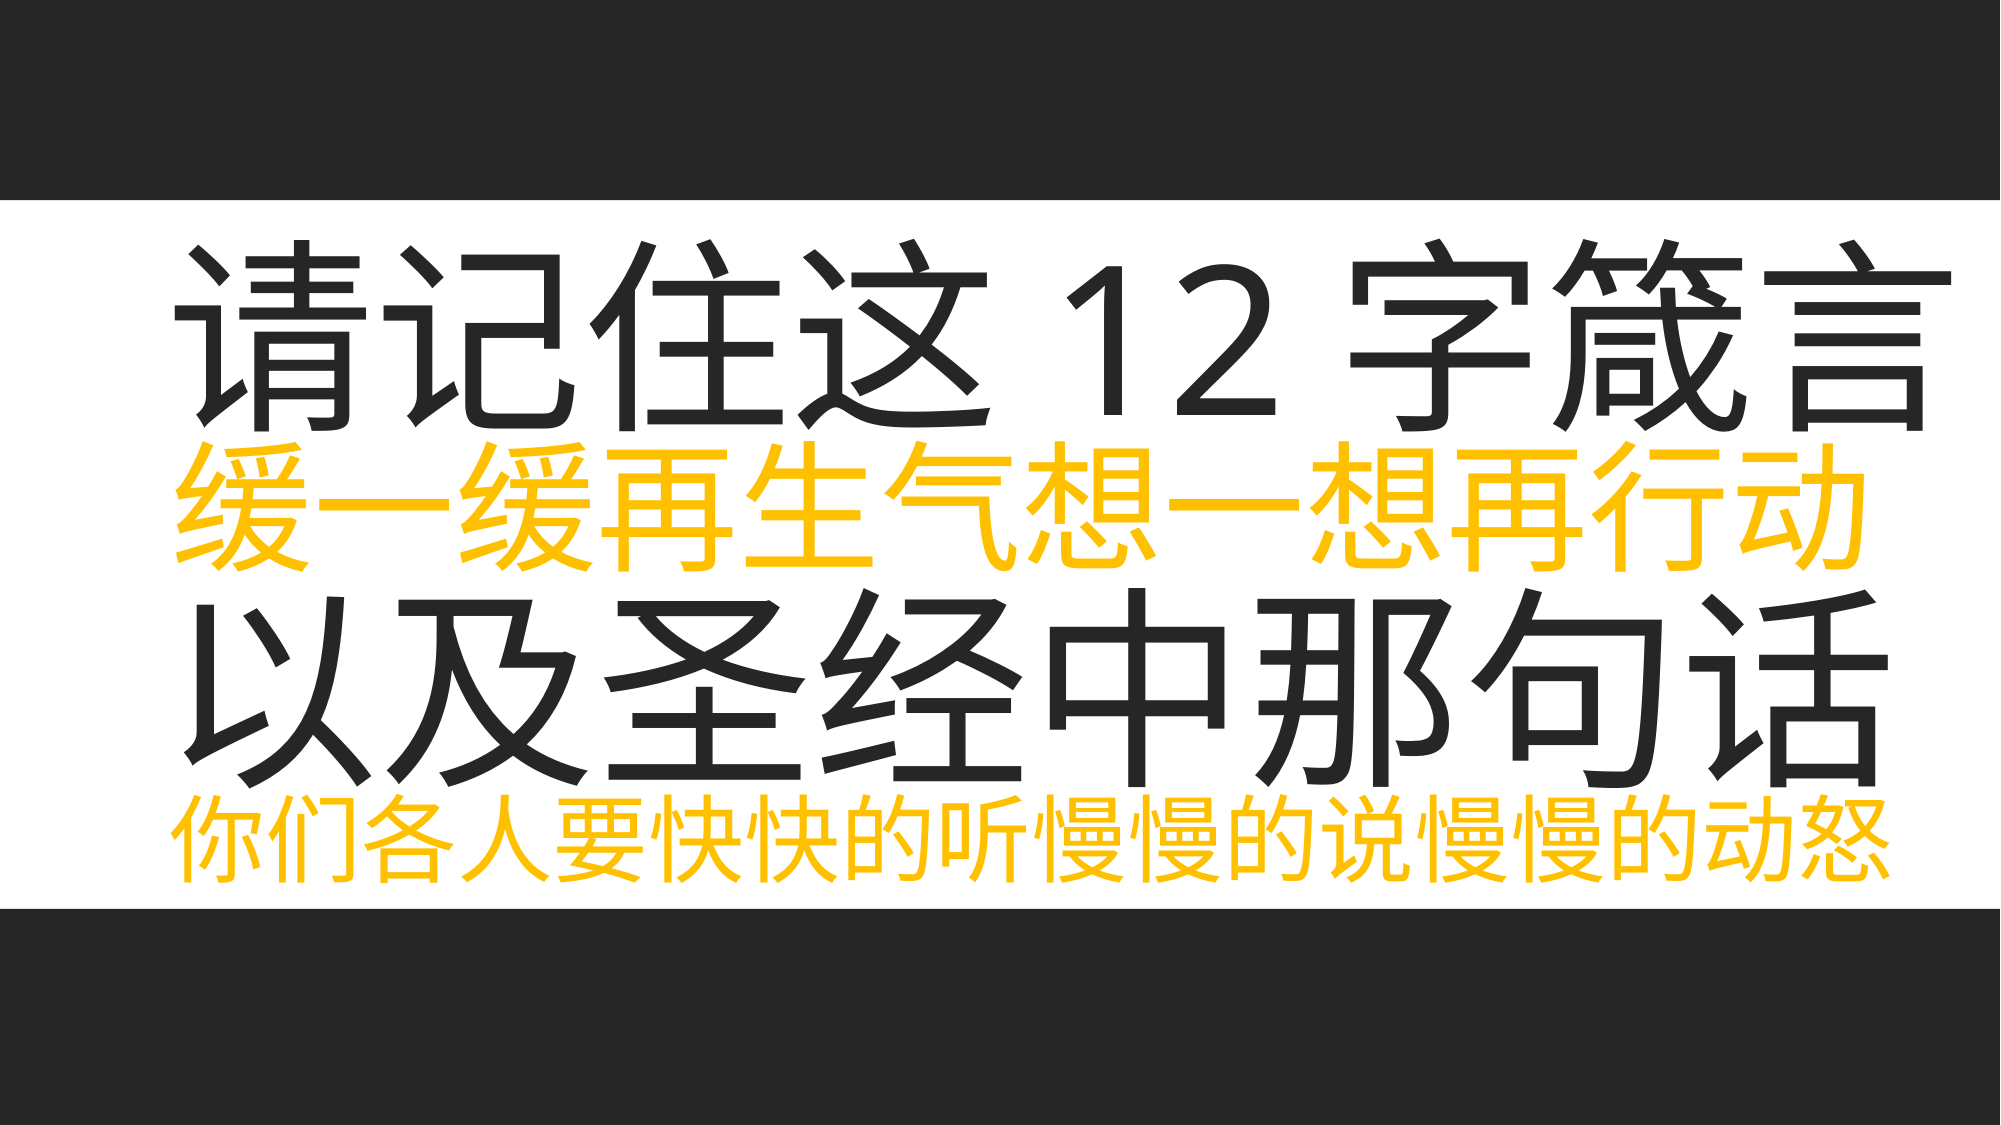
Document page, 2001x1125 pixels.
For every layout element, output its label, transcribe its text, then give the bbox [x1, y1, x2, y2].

text_box 请记住这12字箴言 [151, 201, 1983, 465]
text_box [0, 0, 2000, 201]
text_box 缓一缓再生气想一想再行动 [157, 411, 1935, 546]
text_box 以及圣经中那句话 [148, 546, 1941, 822]
text_box [0, 908, 2000, 1125]
text_box 你们各人要快快的听慢慢的说慢慢的动怒 [155, 772, 2000, 903]
